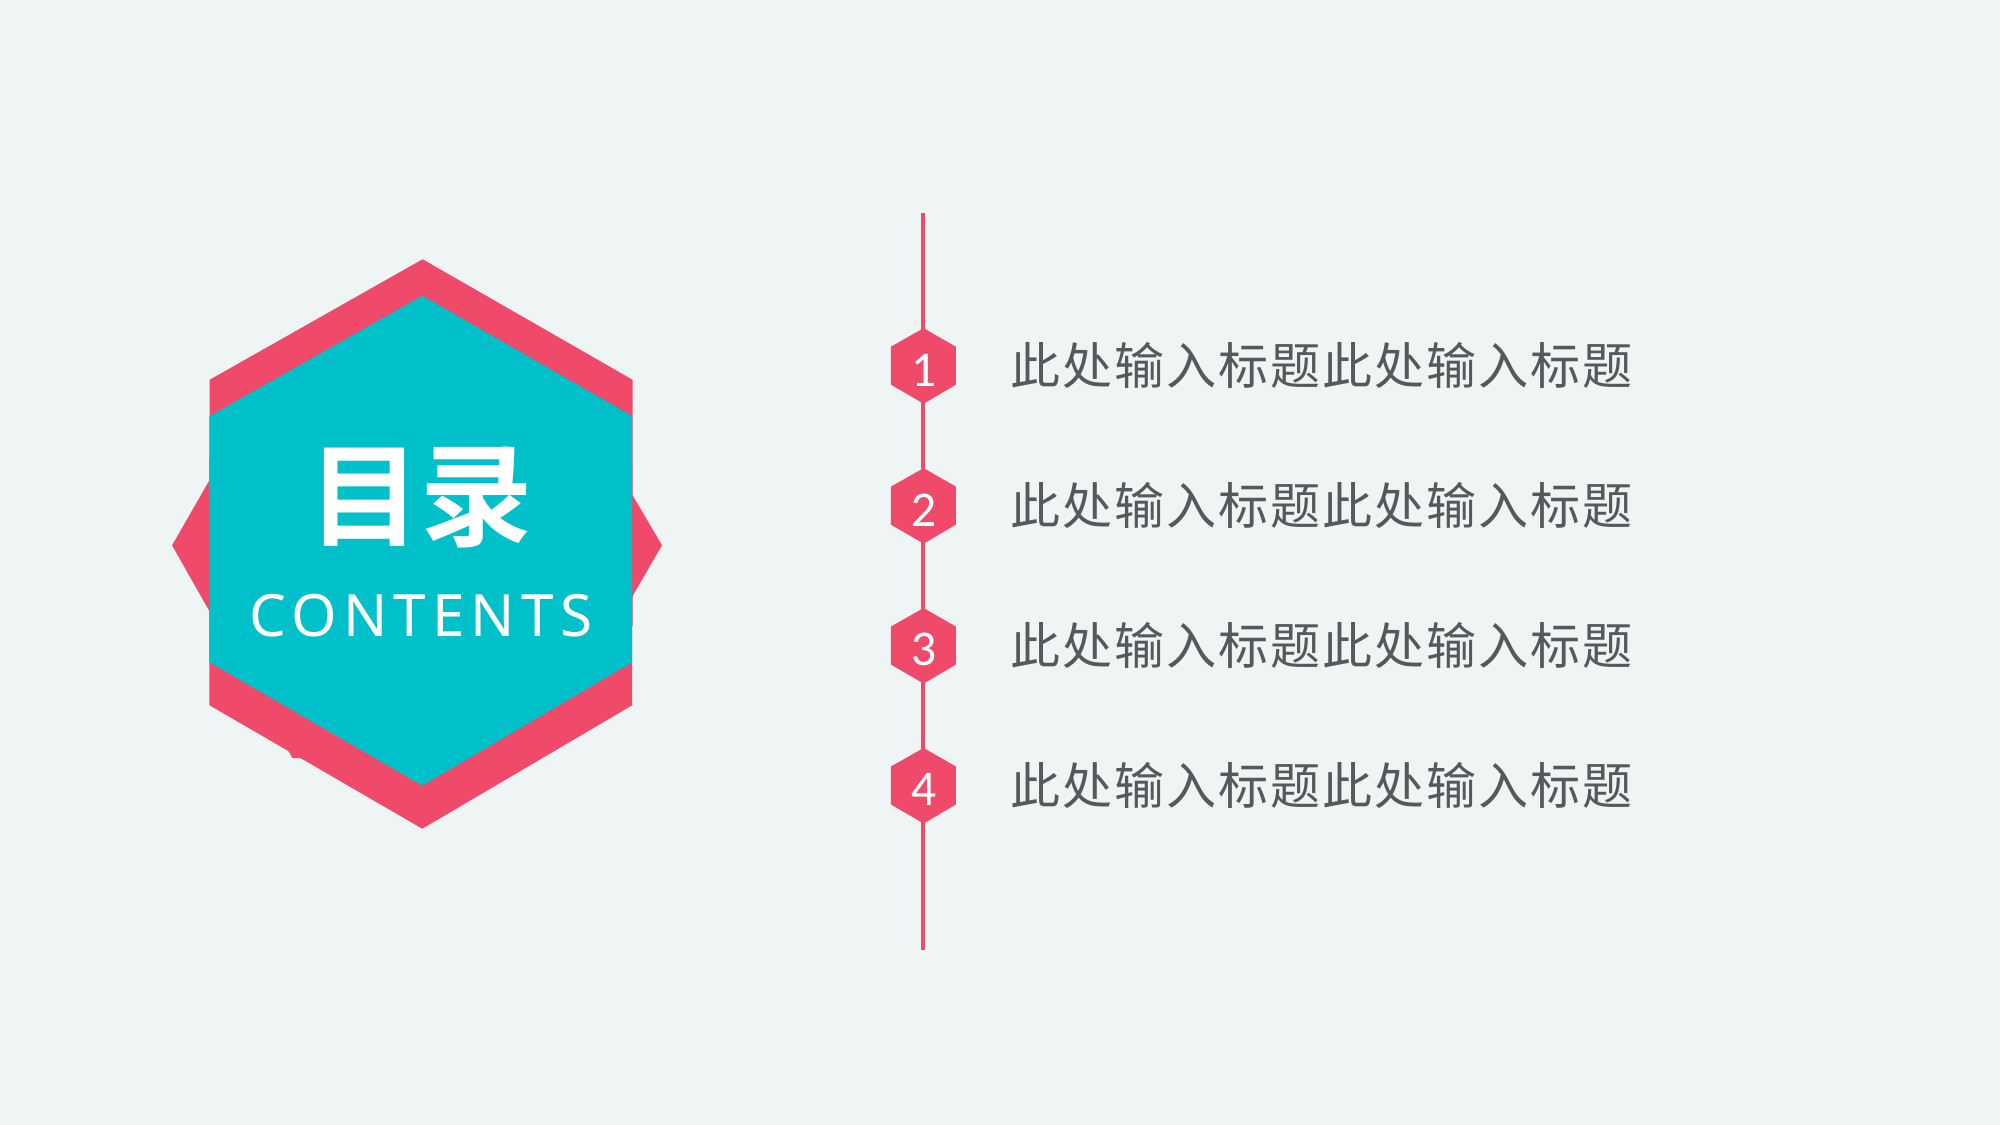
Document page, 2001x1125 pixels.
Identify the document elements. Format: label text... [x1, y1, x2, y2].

text_box 4 [890, 748, 923, 824]
text_box [633, 495, 663, 596]
text_box 3 [924, 608, 956, 684]
text_box 此处输入标题此处输入标题 [980, 320, 1745, 409]
text_box CONTENTS [275, 548, 566, 678]
text_box 1 [924, 328, 956, 404]
text_box [209, 295, 633, 786]
text_box 4 [924, 748, 956, 824]
text_box 目录 [275, 428, 566, 548]
text_box 此处输入标题此处输入标题 [980, 600, 1745, 689]
text_box [209, 259, 633, 416]
text_box 2 [924, 468, 956, 544]
text_box [172, 480, 209, 611]
text_box [209, 663, 633, 829]
text_box 此处输入标题此处输入标题 [980, 740, 1745, 829]
text_box 2 [890, 468, 923, 544]
text_box 3 [890, 608, 923, 684]
text_box [289, 752, 300, 759]
text_box 此处输入标题此处输入标题 [980, 460, 1745, 549]
text_box 1 [890, 328, 923, 404]
